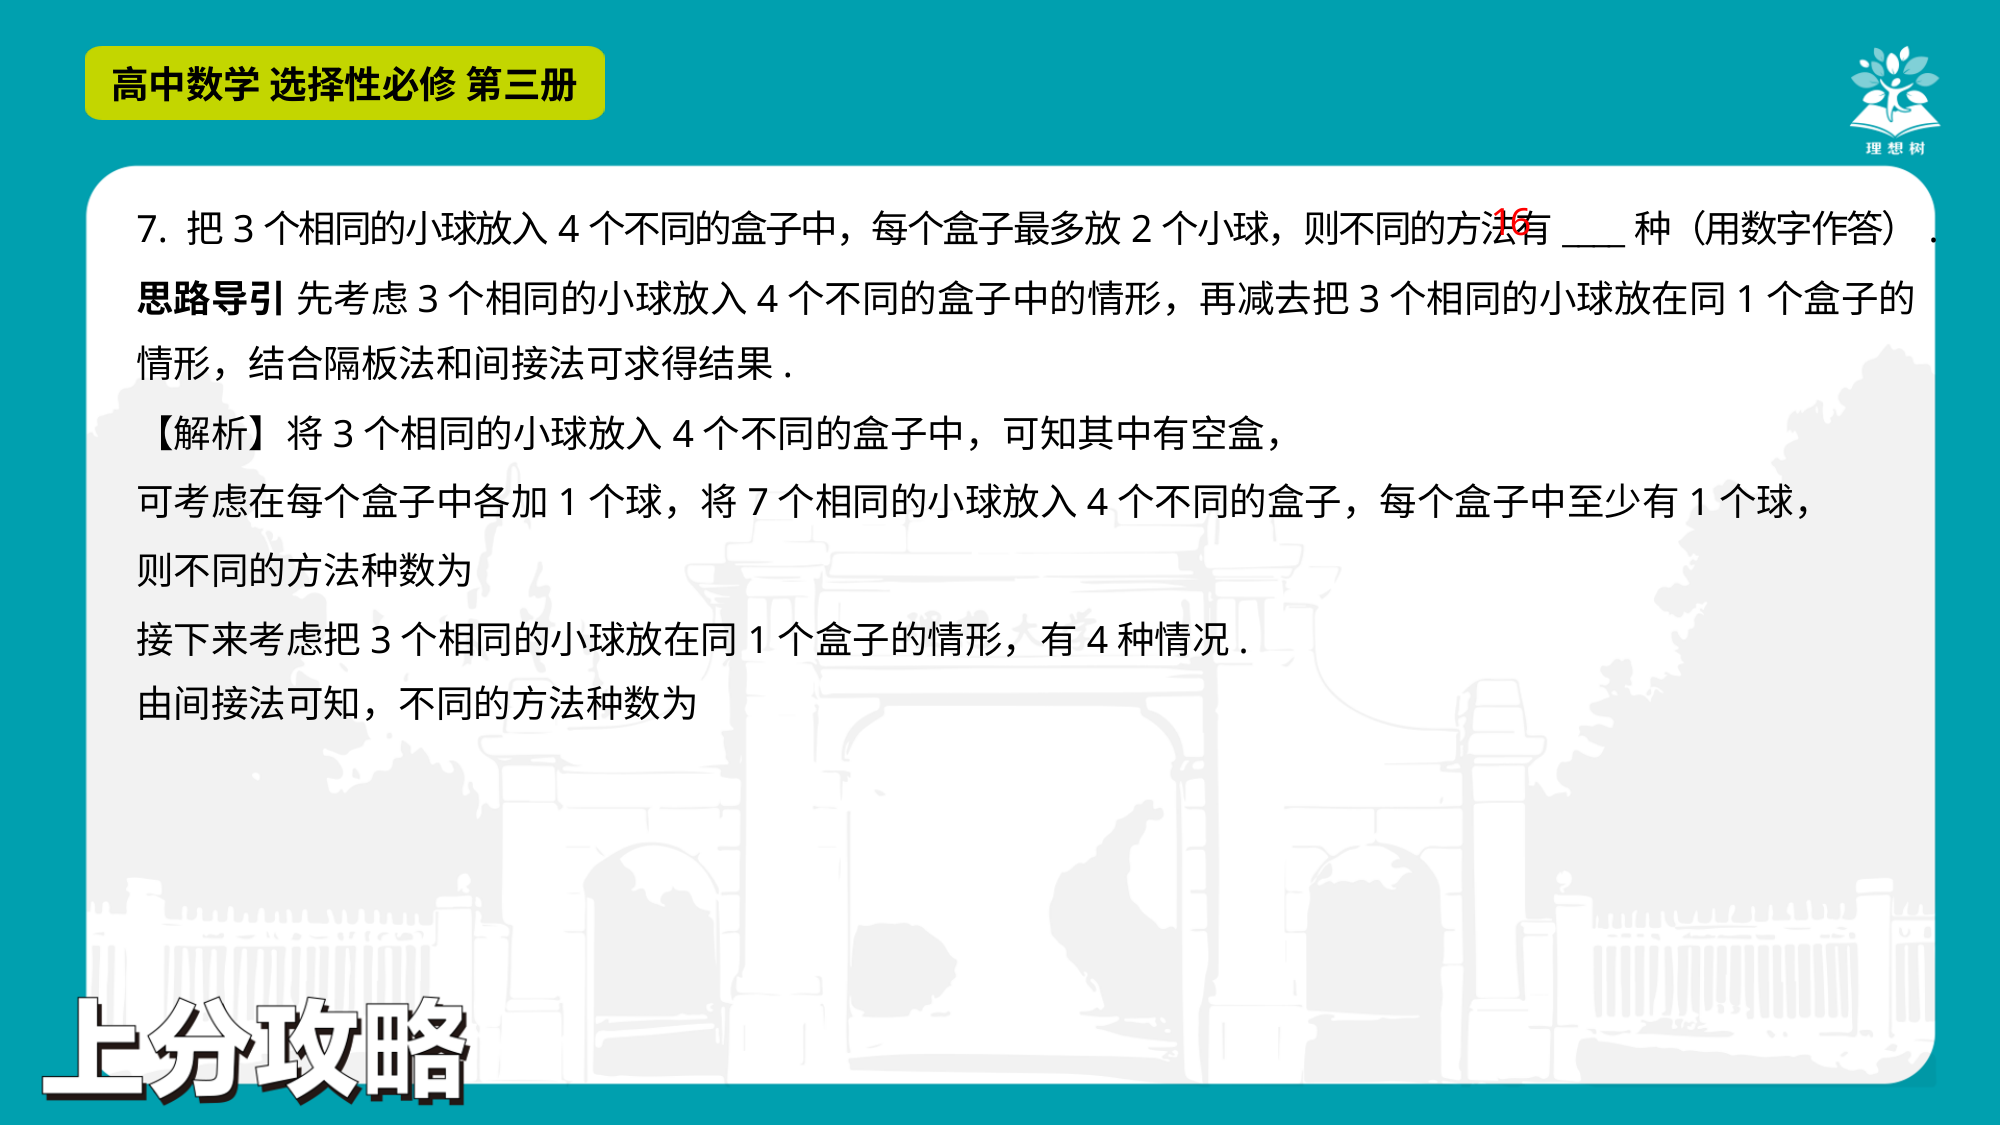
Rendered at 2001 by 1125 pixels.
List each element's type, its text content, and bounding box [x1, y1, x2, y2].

text_box 思路导引 先考虑3个相同的小球放入4个不同的盒子中的情形，再减去把3个相同的小球放在同1个盒子的 情形，结合隔板法和间接法可求得结果. [136, 251, 1865, 378]
text_box 16 [1478, 176, 1544, 237]
text_box 7. 把3个相同的小球放入4个不同的盒子中，每个盒子最多放2个小球，则不同的方法有____种（用数字作答）. [136, 183, 1865, 243]
picture [0, 0, 2000, 1125]
